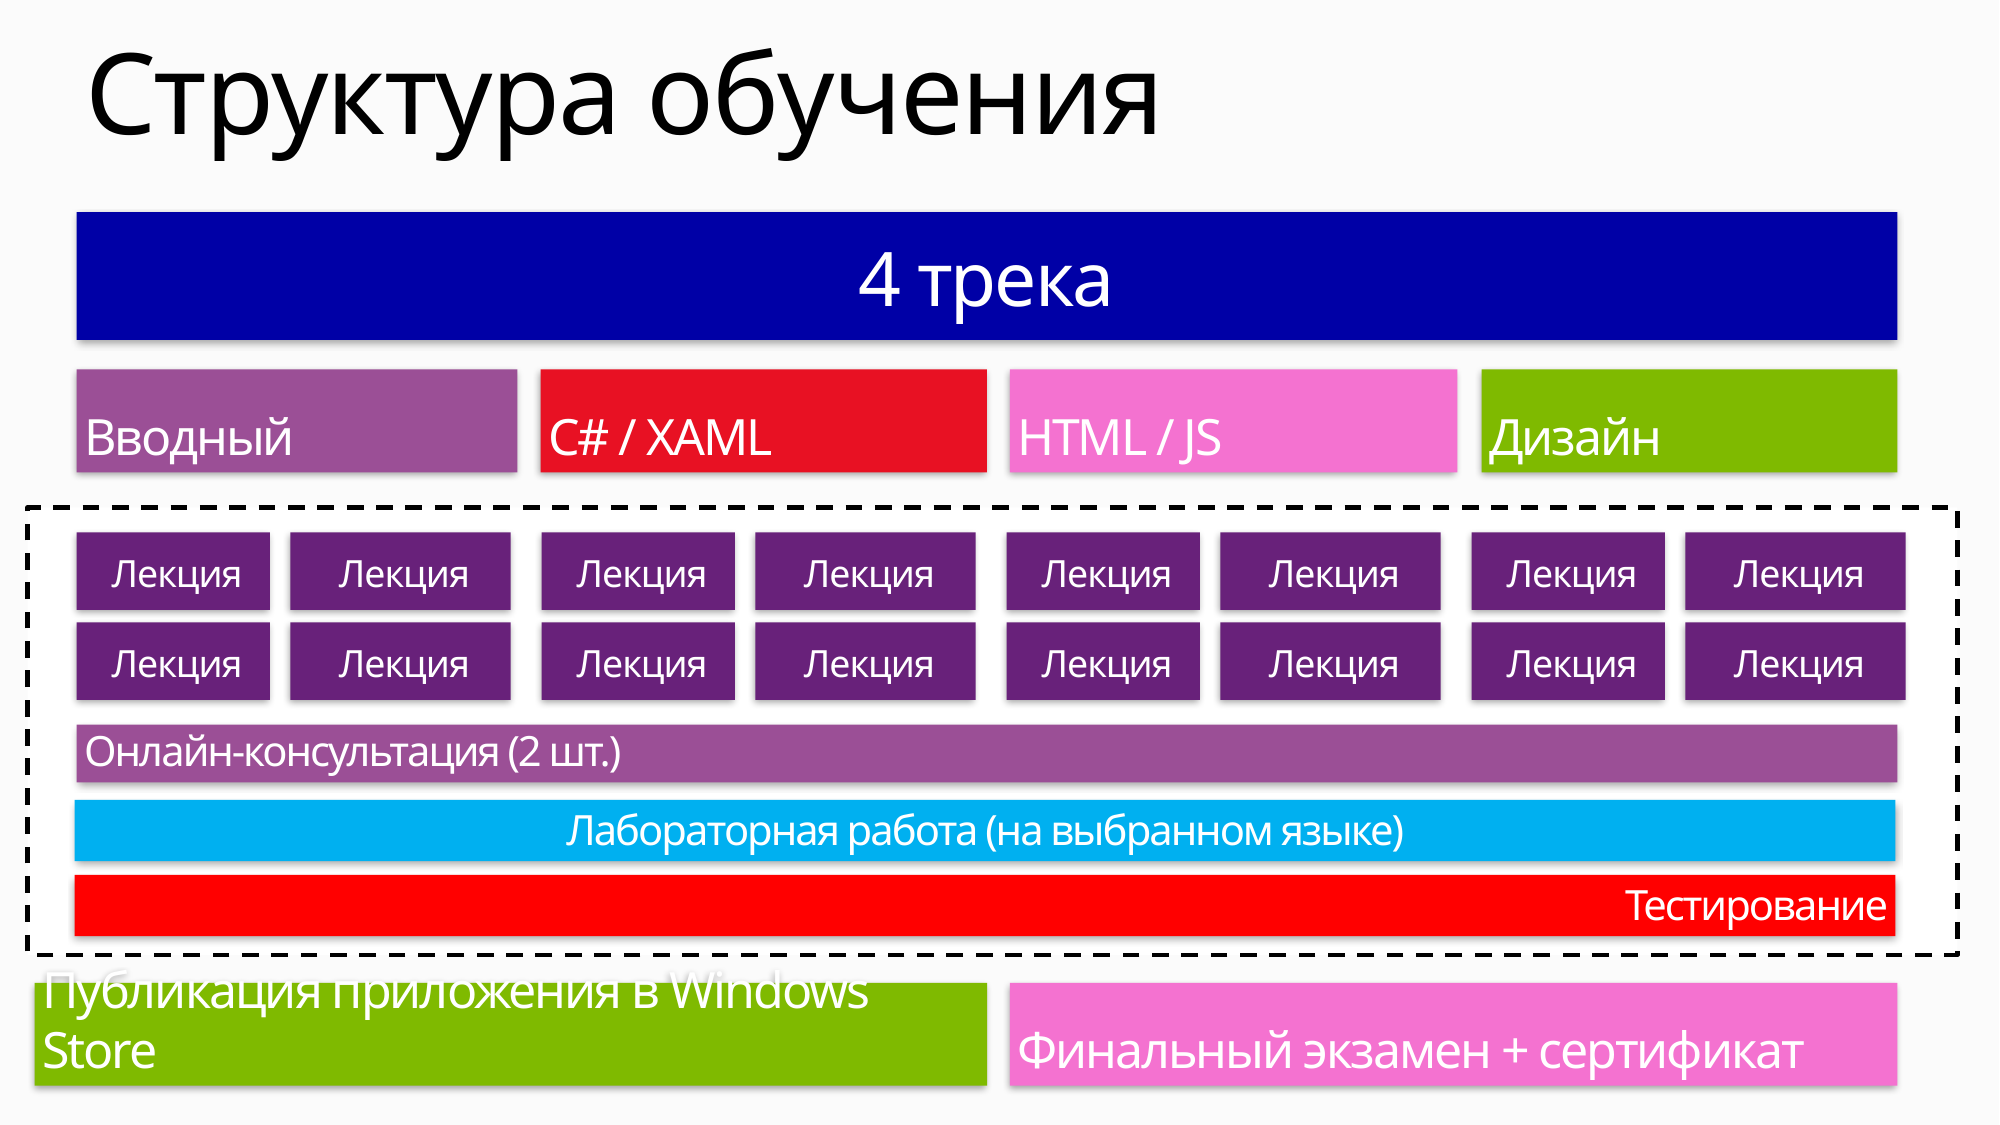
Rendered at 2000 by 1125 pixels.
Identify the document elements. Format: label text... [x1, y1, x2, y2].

text_box Лекция [755, 622, 976, 701]
text_box Лекция [1006, 622, 1201, 701]
text_box Лекция [1006, 532, 1201, 611]
text_box [25, 505, 1960, 957]
text_box Финальный экзамен + сертификат [1009, 982, 1898, 1086]
title Структура обучения [85, 37, 1914, 161]
text_box Лекция [76, 532, 271, 611]
text_box Лекция [541, 622, 736, 701]
text_box Лекция [1220, 532, 1441, 611]
text_box Лабораторная работа (на выбранном языке) [74, 799, 1896, 862]
text_box Лекция [1471, 622, 1666, 701]
text_box Вводный [76, 369, 518, 473]
text_box Лекция [1220, 622, 1441, 701]
text_box C# / XAML [540, 369, 988, 473]
text_box Публикация приложения в Windows Store [34, 982, 988, 1086]
text_box Лекция [541, 532, 736, 611]
text_box Лекция [755, 532, 976, 611]
text_box Дизайн [1481, 369, 1898, 473]
text_box Онлайн-консультация (2 шт.) [76, 724, 1898, 783]
text_box Лекция [1685, 622, 1906, 701]
text_box Тестирование [74, 874, 1896, 937]
text_box Лекция [76, 622, 271, 701]
text_box Лекция [1685, 532, 1906, 611]
text_box Лекция [290, 622, 511, 701]
text_box Лекция [1471, 532, 1666, 611]
text_box Лекция [290, 532, 511, 611]
text_box 4 трека [76, 211, 1898, 341]
text_box HTML / JS [1009, 369, 1458, 473]
